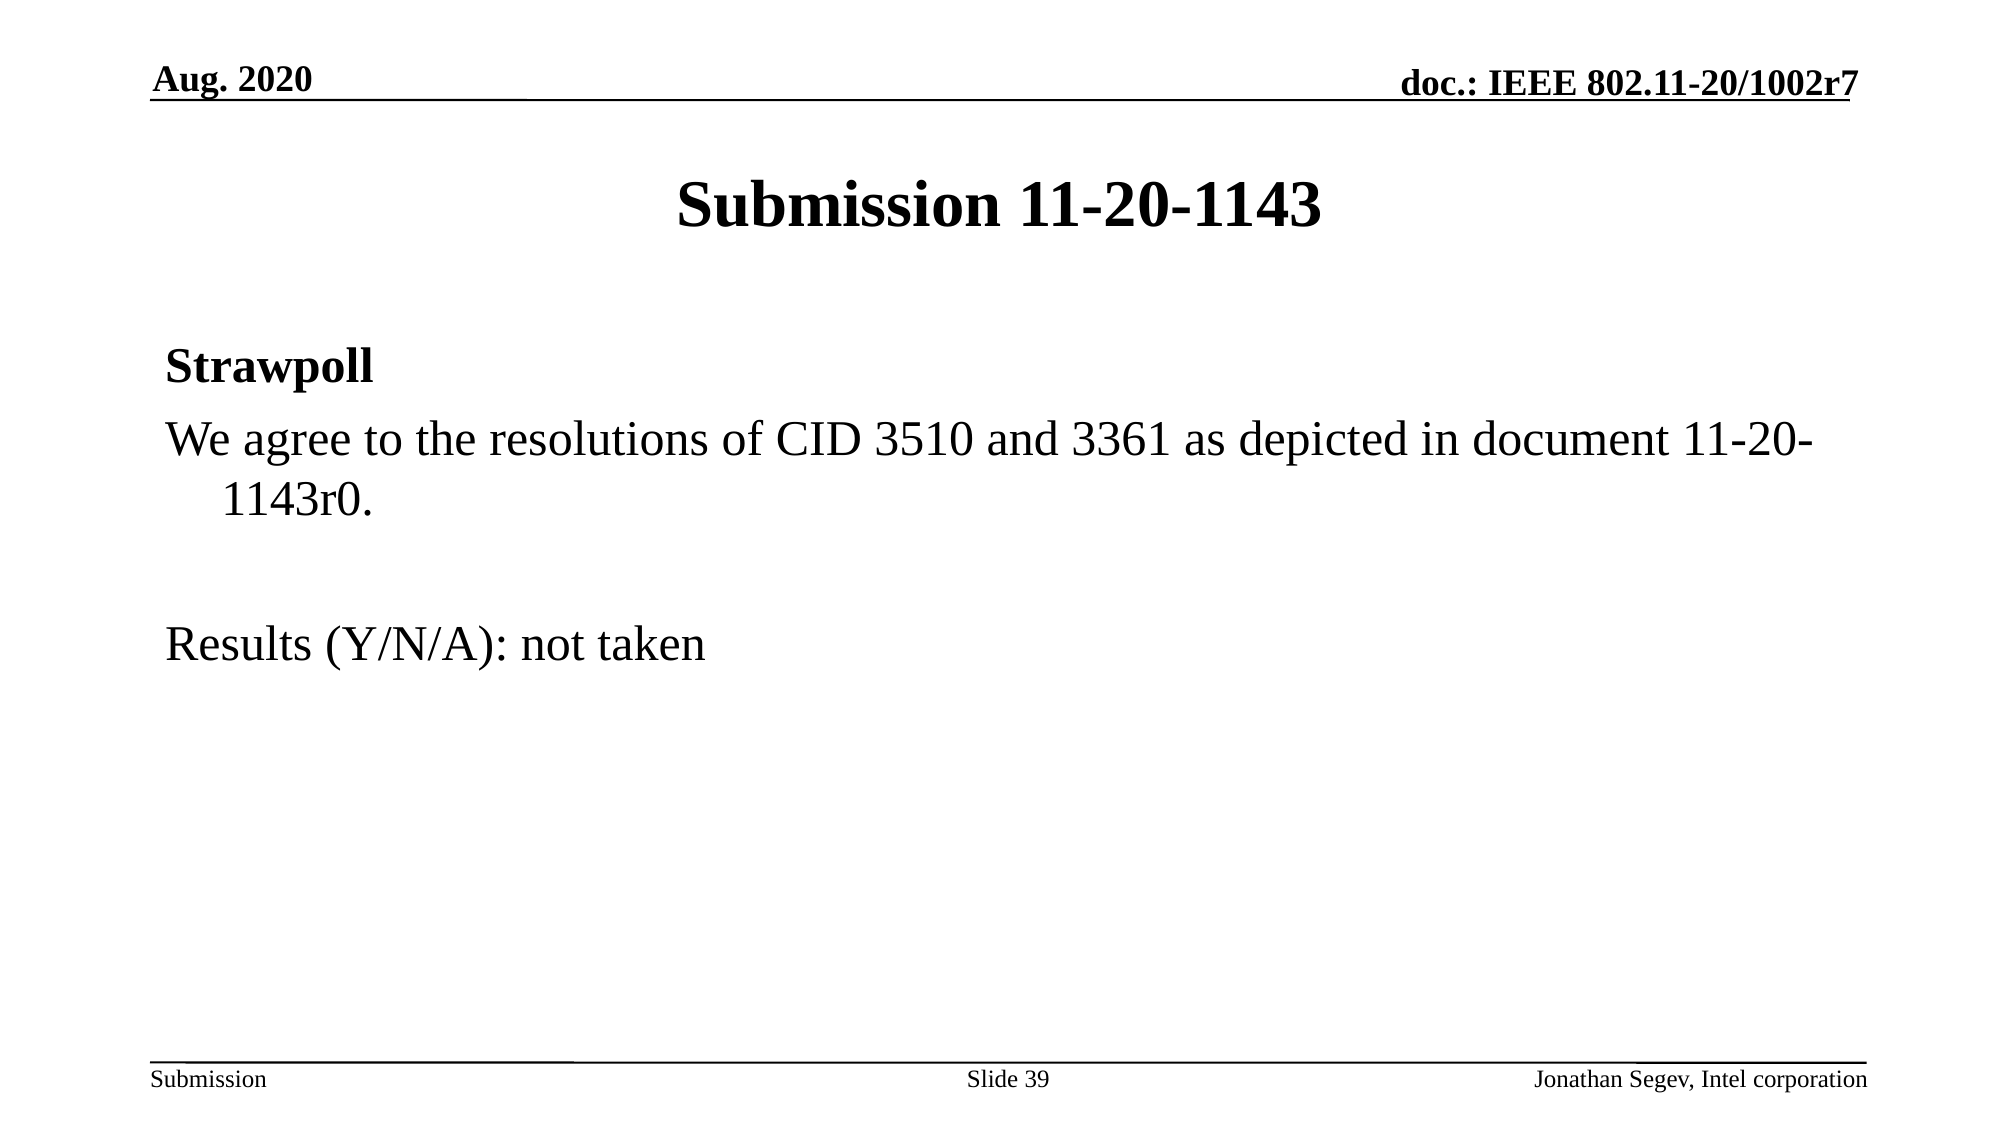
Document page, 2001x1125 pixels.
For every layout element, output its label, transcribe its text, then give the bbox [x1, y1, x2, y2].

footer Jonathan Segev, Intel corporation [1171, 1061, 1869, 1093]
title Submission 11-20-1143 [149, 112, 1850, 288]
list Strawpoll We agree to the resolutions of CID 3510 and 3361 as depicted in document 11-20-1143r0. Results (Y/N/A): not taken [149, 324, 1850, 1000]
slide_number Slide 39 [950, 1061, 1067, 1123]
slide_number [152, 54, 563, 100]
